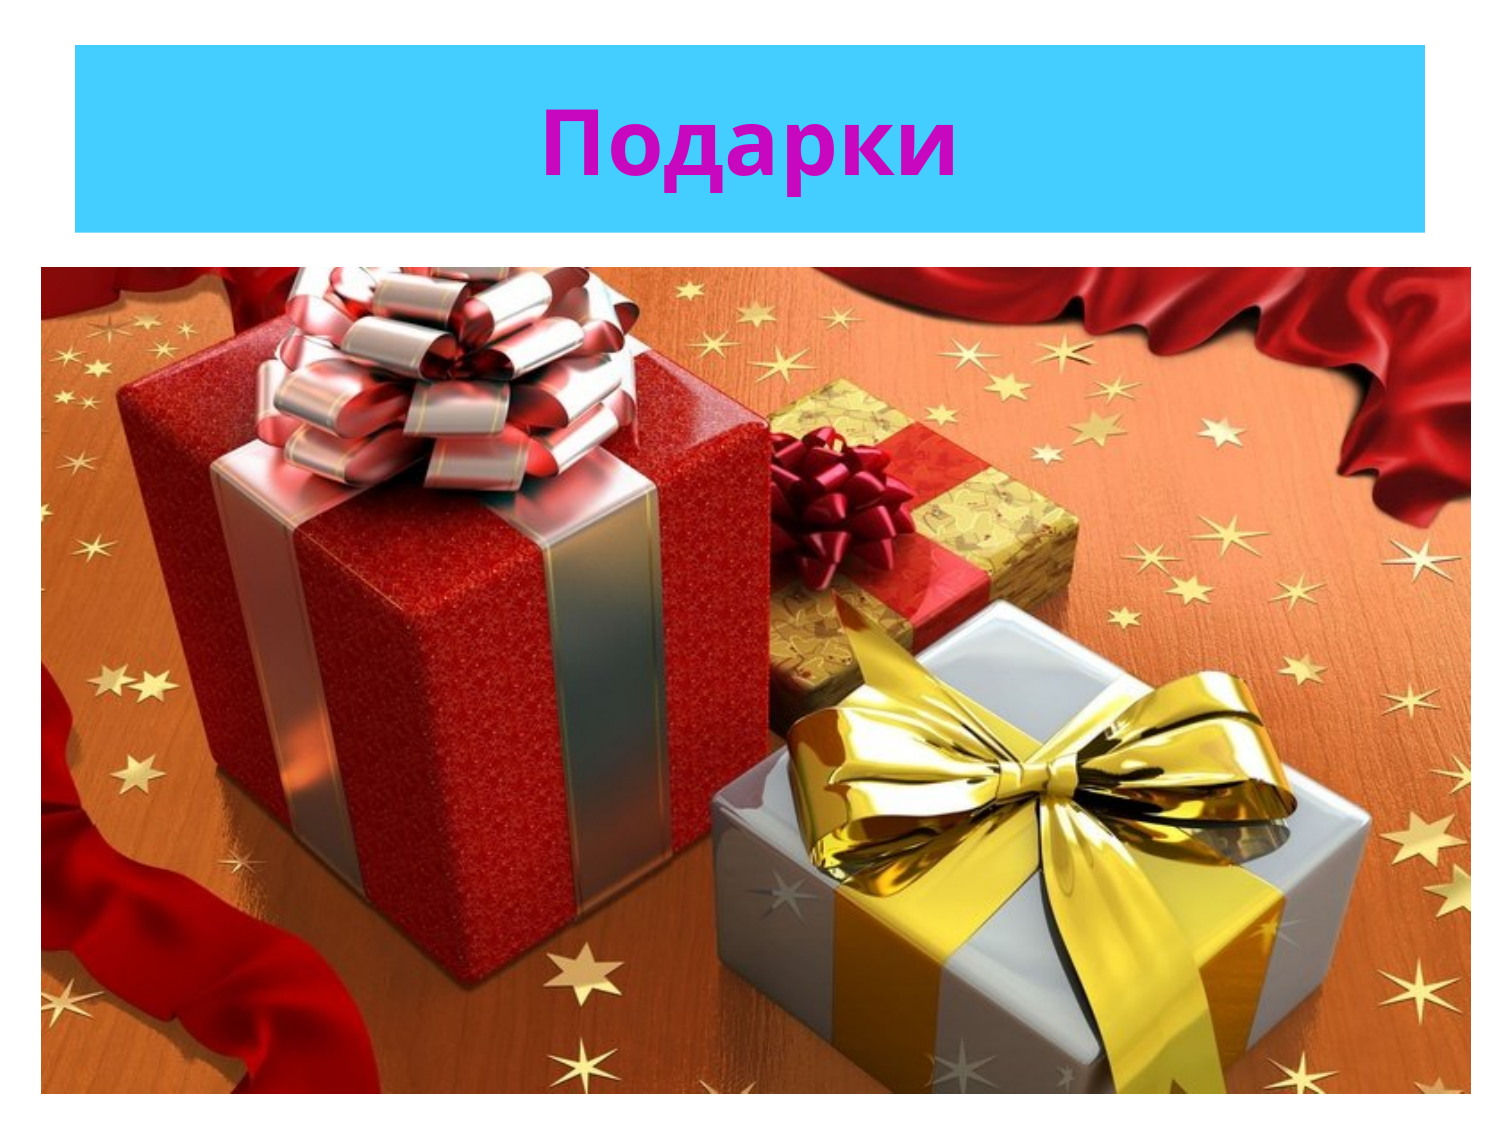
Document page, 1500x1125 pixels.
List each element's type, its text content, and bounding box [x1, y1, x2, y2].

picture [41, 266, 1471, 1095]
title Подарки [75, 45, 1425, 233]
